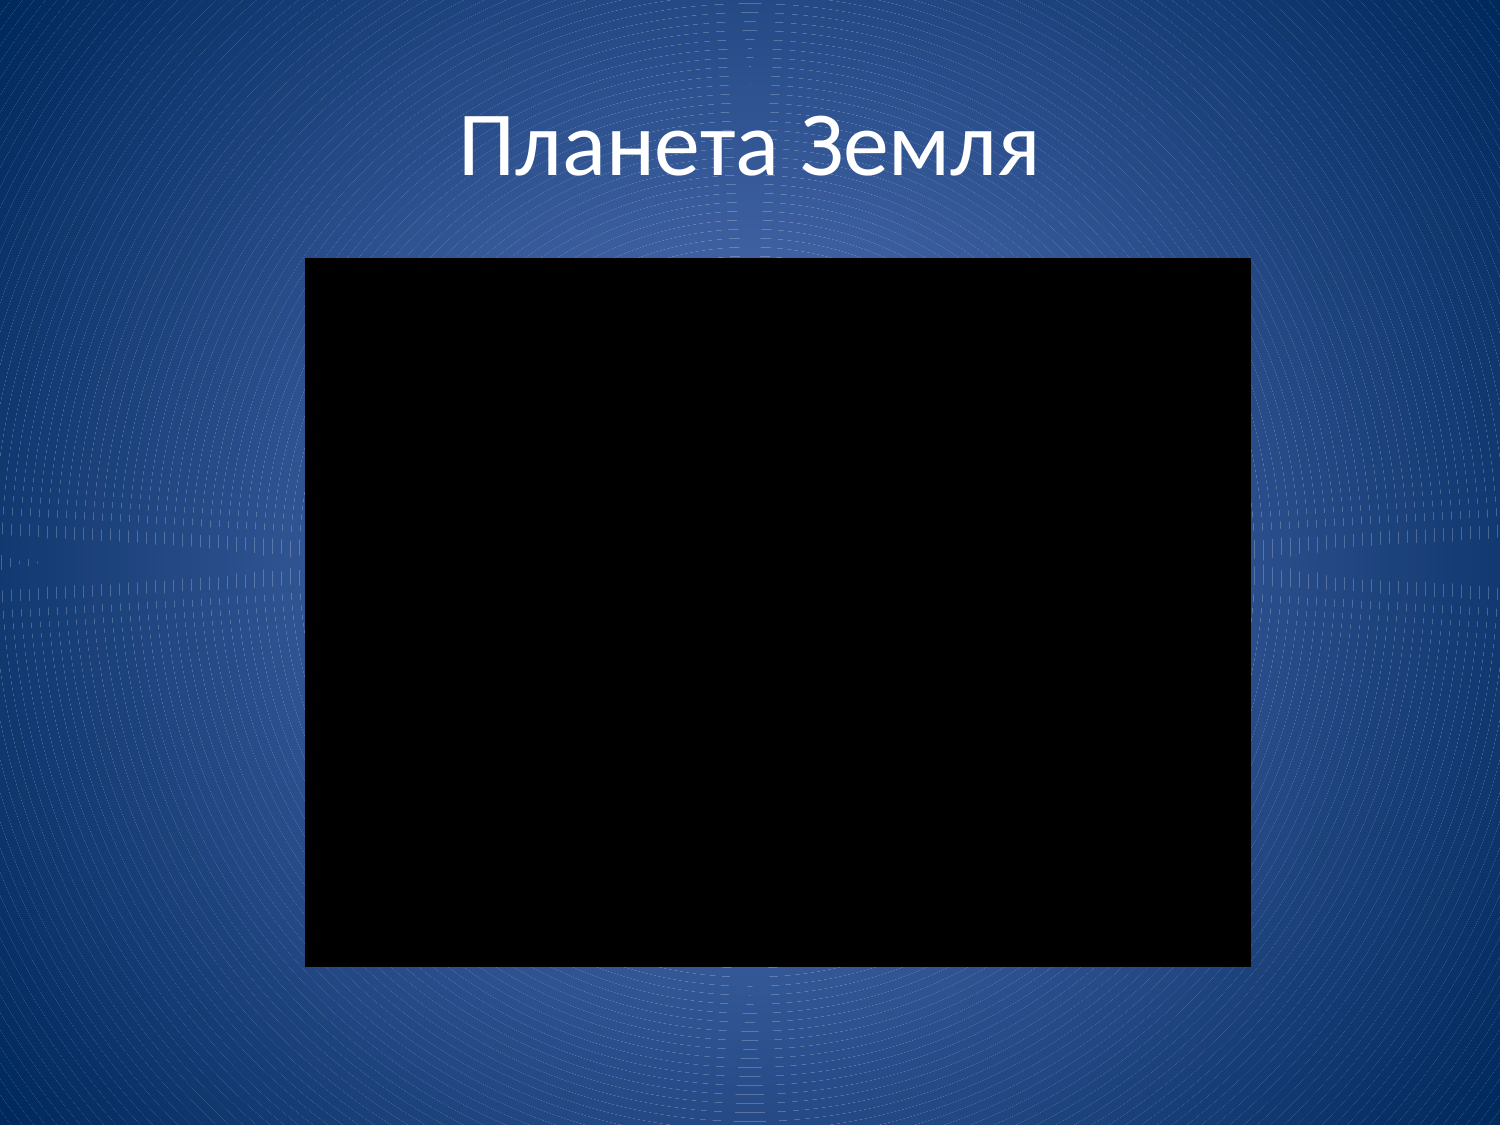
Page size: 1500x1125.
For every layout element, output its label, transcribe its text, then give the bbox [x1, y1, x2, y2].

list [304, 257, 1252, 968]
title Планета Земля [75, 45, 1425, 233]
